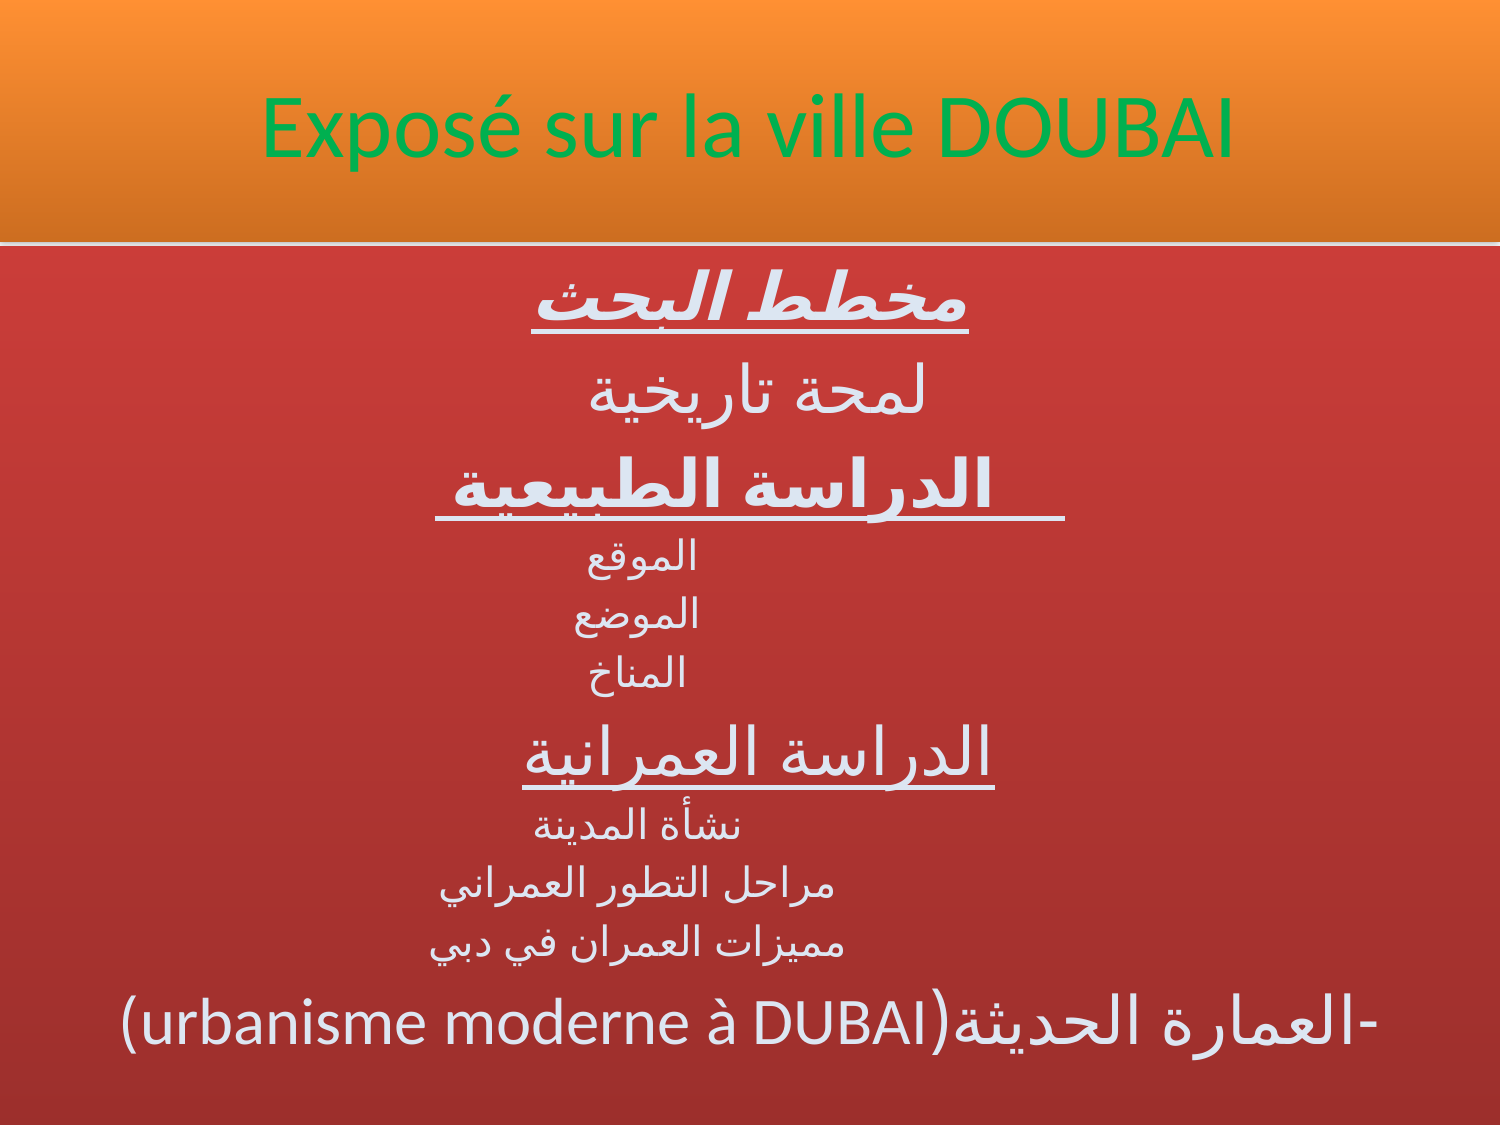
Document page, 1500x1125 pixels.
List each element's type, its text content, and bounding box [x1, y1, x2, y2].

title Exposé sur la ville DOUBAI [0, 0, 1500, 242]
subtitle مخطط البحث لمحة تاريخية الدراسة الطبيعية الموقع الموضع المناخ الدراسة العمرانية نشأة المدينة مراحل التطور العمراني مميزات العمران في دبي -العمارة الحديثة(urbanisme moderne à DUBAI) [0, 246, 1500, 1125]
